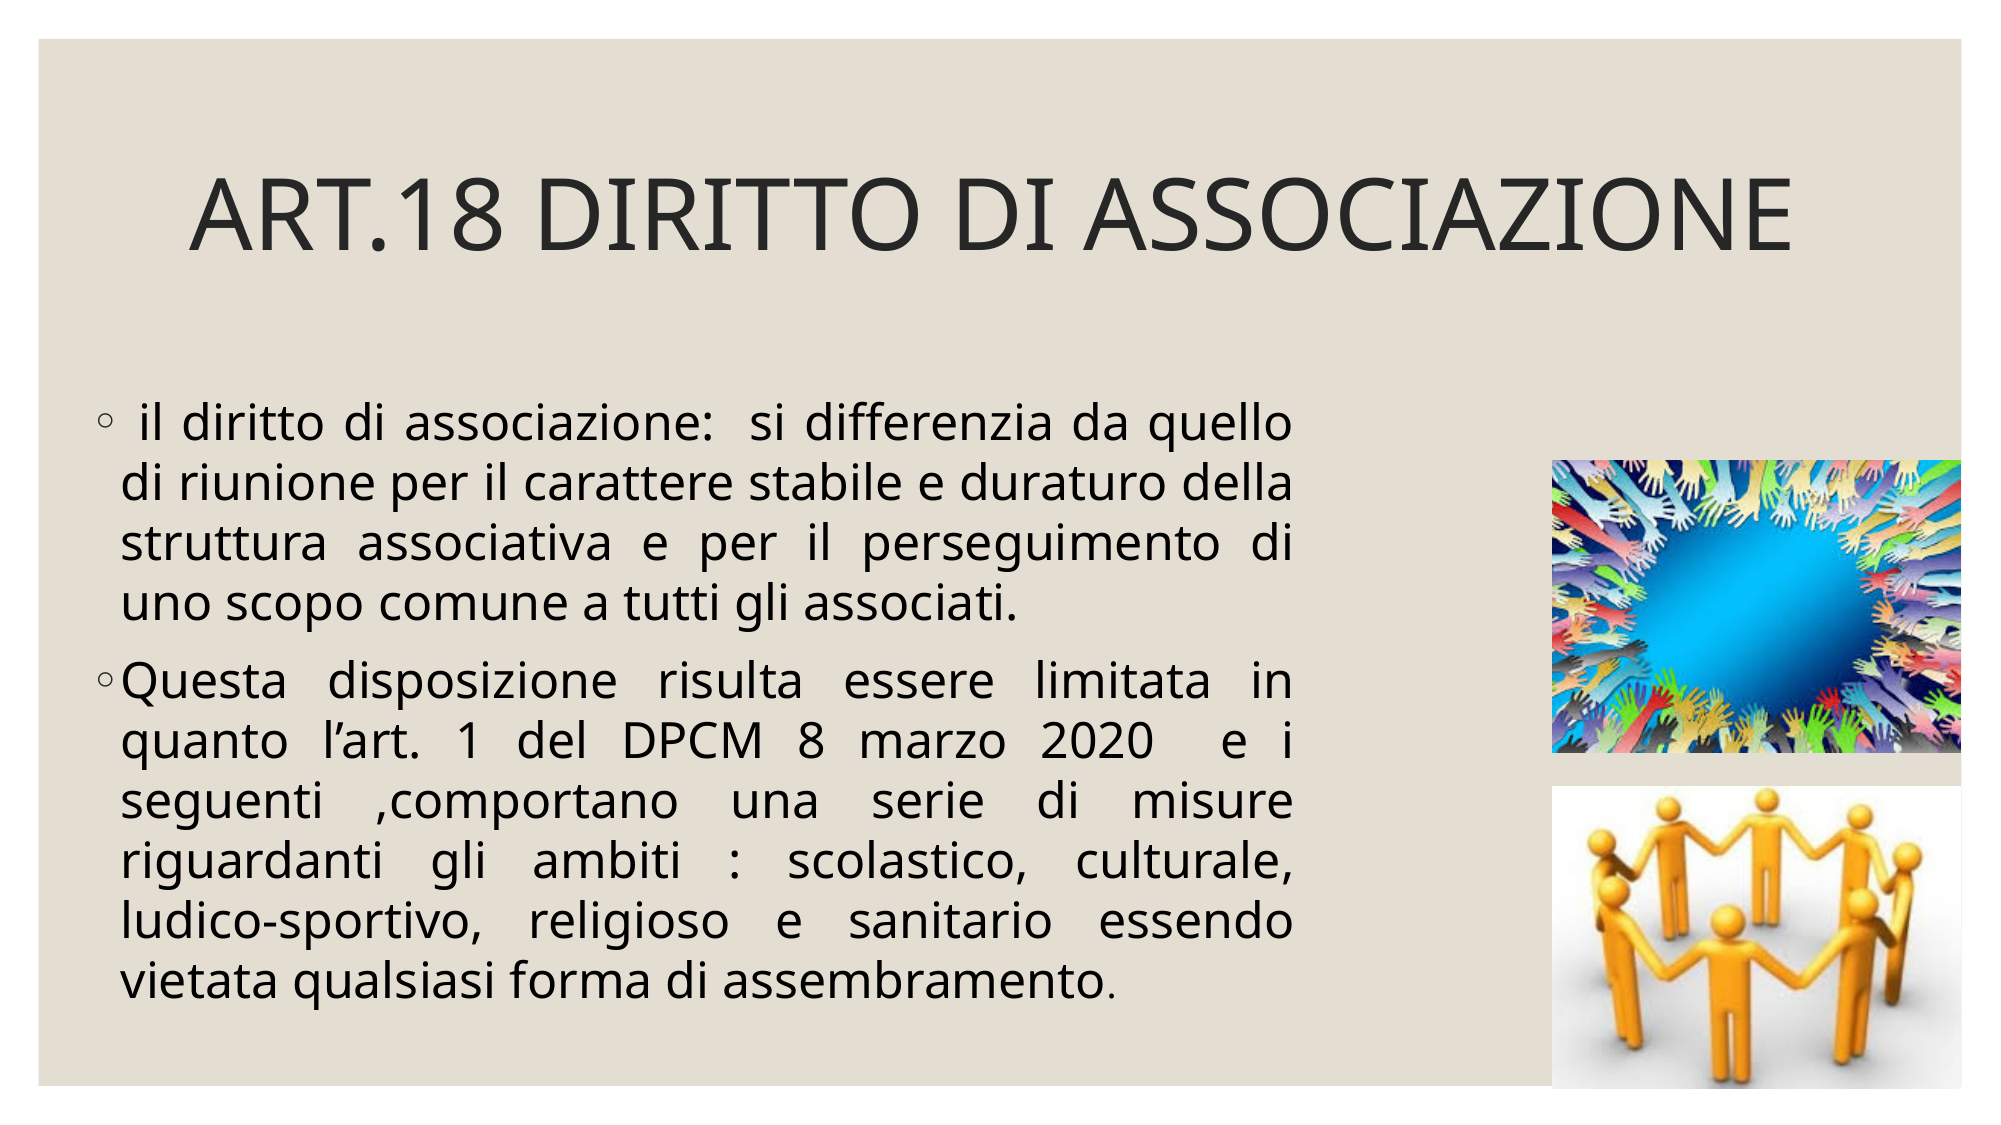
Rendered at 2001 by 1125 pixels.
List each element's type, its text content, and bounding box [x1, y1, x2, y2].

picture [1552, 786, 1961, 1089]
picture [1552, 460, 1961, 753]
list il diritto di associazione: si differenzia da quello di riunione per il carattere stabile e duraturo della struttura associativa e per il perseguimento di uno scopo comune a tutti gli associati. Questa disposizione risulta essere limitata in quanto l’art. 1 del DPCM 8 marzo 2020 e i seguenti ,comportano una serie di misure riguardanti gli ambiti : scolastico, culturale, ludico-sportivo, religioso e sanitario essendo vietata qualsiasi forma di assembramento. [75, 318, 1311, 1033]
title ART.18 DIRITTO DI ASSOCIAZIONE [174, 105, 1825, 331]
